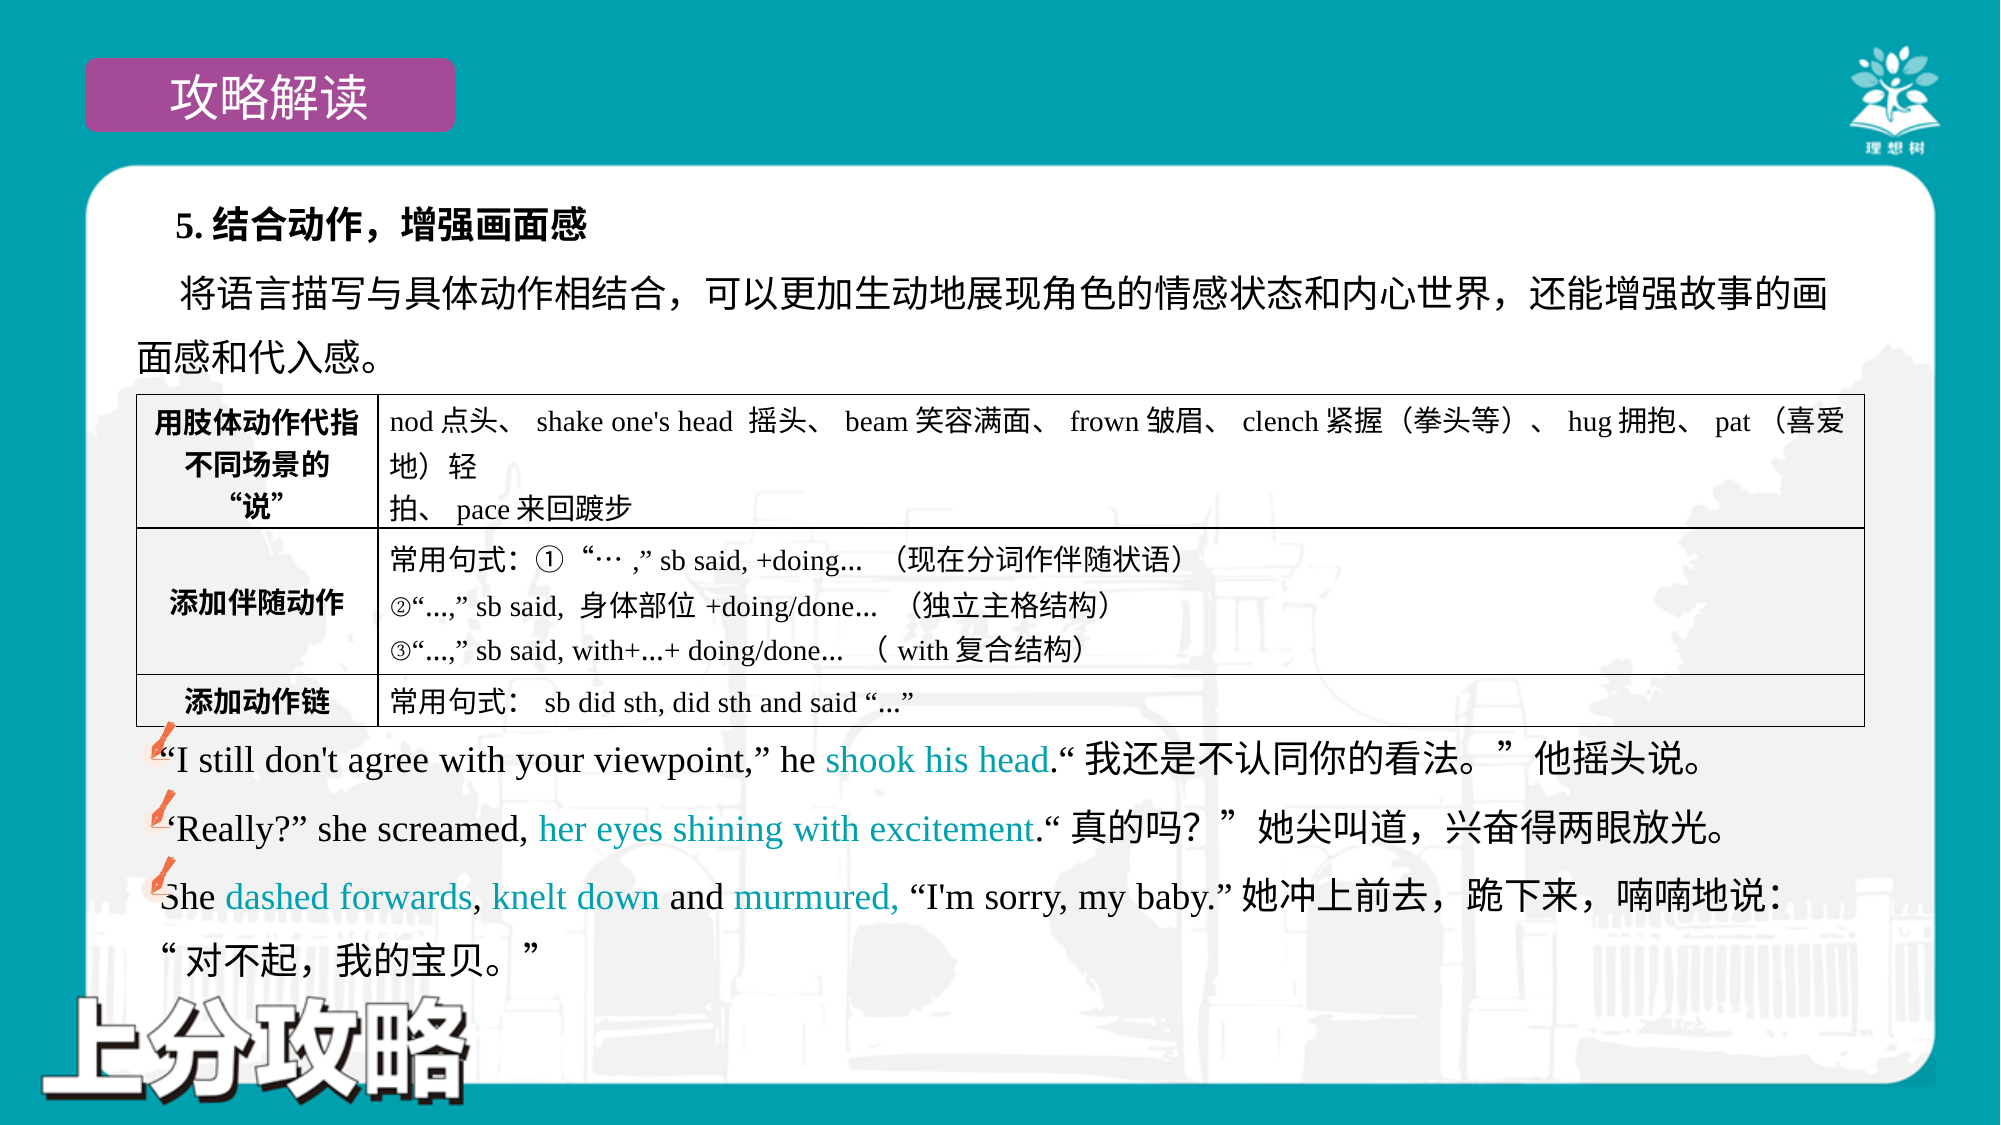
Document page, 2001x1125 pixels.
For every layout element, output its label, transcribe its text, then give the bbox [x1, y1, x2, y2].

table_cell 常用句式：sb did sth, did sth and said “…” [379, 675, 1864, 711]
table_cell 添加动作链 [137, 675, 377, 726]
text_box “I still don't agree with your viewpoint,” he shook his head.“我还是不认同你的看法。”他摇头说。 “Really?” she screamed, her eyes shining with excitement.“真的吗？”她尖叫道，兴奋得两眼放光。 She dashed forwards, knelt down and murmured, “I'm sorry, my baby.”她冲上前去，跪下来，喃喃地说： “对不起，我的宝贝。” [139, 711, 1865, 975]
table_header 用肢体动作代指 不同场景的“说” [137, 395, 377, 527]
text_box 5.结合动作，增强画面感 将语言描写与具体动作相结合，可以更加生动地展现角色的情感状态和内心世界，还能增强故事的画 面感和代入感。 [136, 177, 1865, 373]
table_cell 添加伴随动作 [137, 529, 377, 674]
table_header nod点头、shake one's head 摇头、beam笑容满面、frown皱眉、clench紧握（拳头等）、hug拥抱、pat（喜爱地）轻 拍、pace来回踱步 [379, 395, 1864, 527]
table_cell 常用句式：①“…,” sb said, +doing… （现在分词作伴随状语） ②“…,” sb said, 身体部位+doing/done… （独立主格结构） ③“…,” sb said, with+…+ doing/done… （with复合结构） [379, 529, 1864, 674]
picture [0, 0, 2000, 1125]
